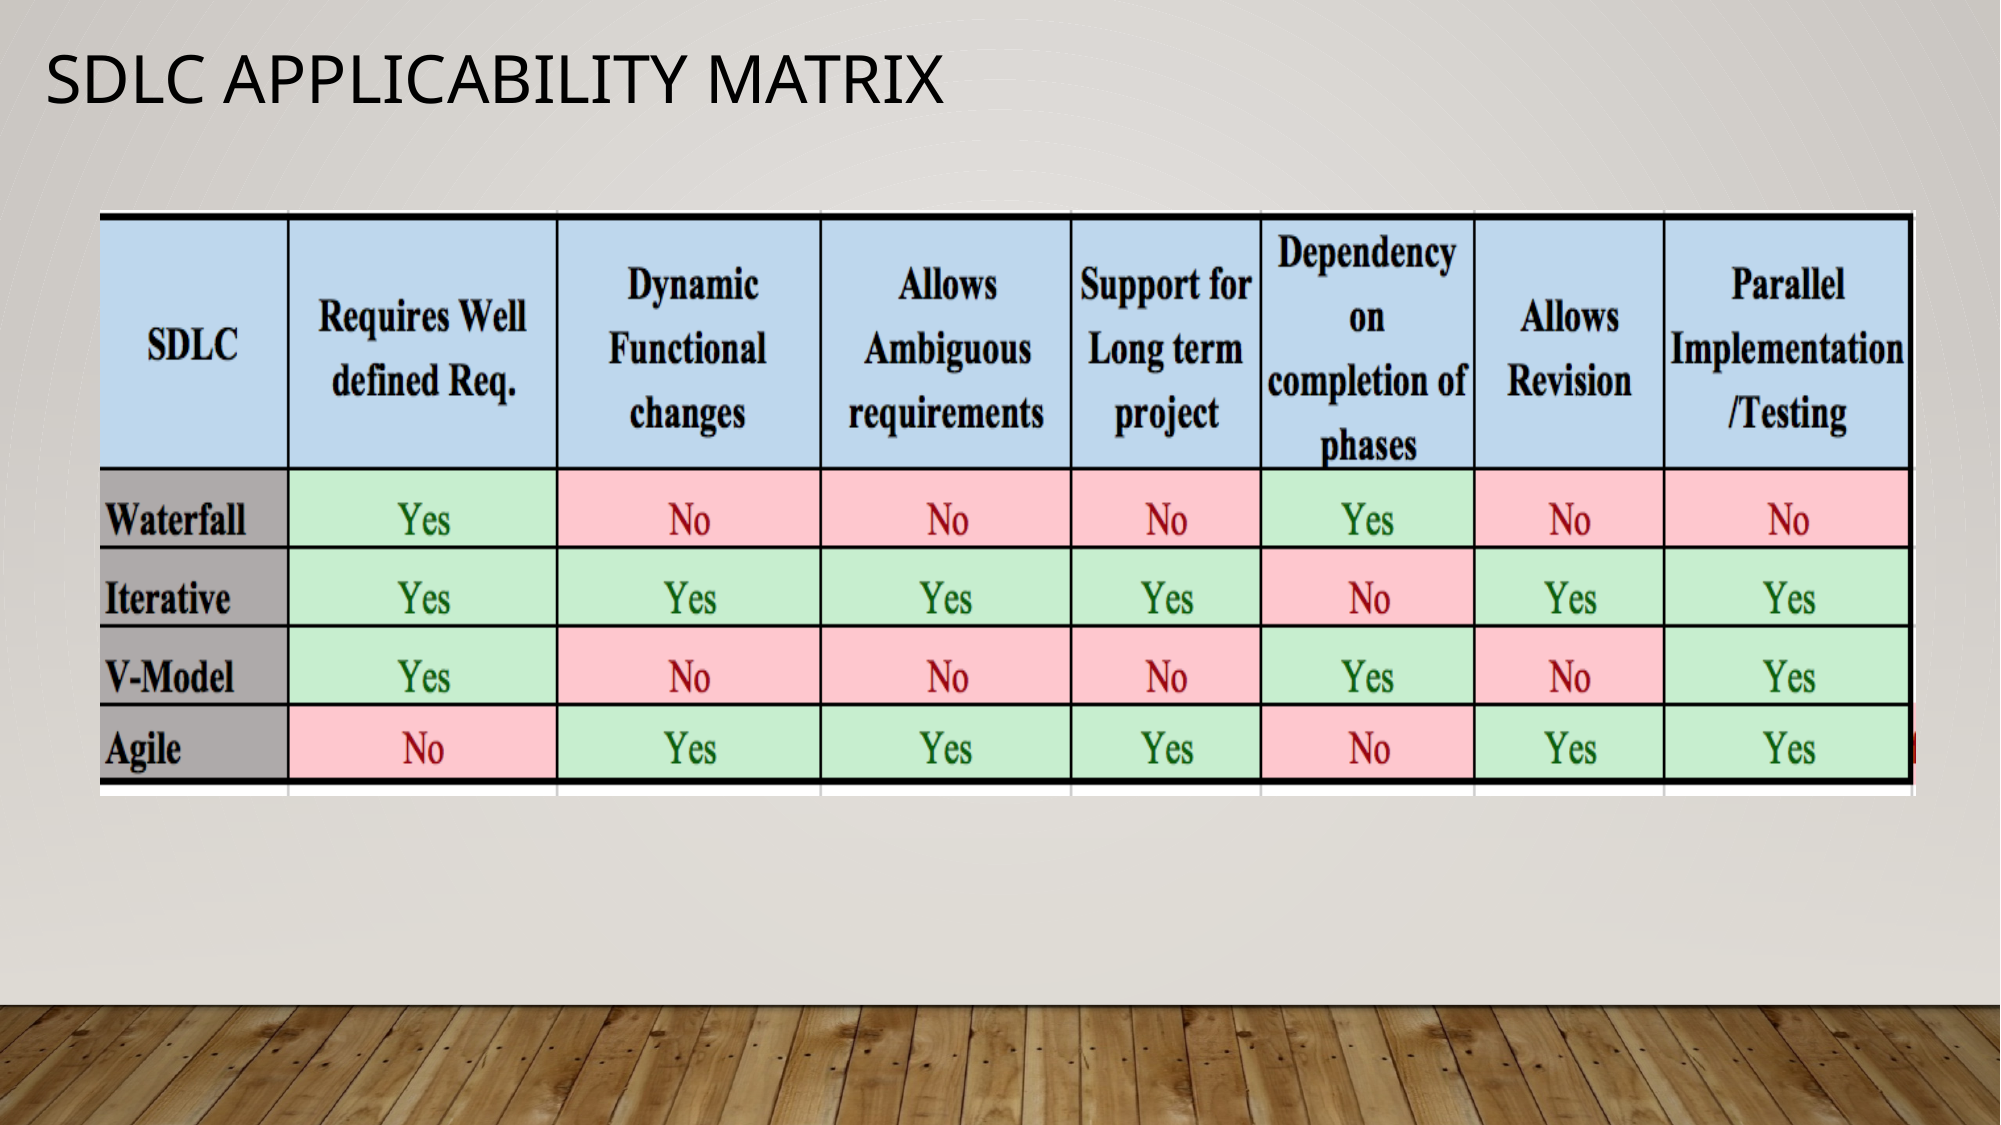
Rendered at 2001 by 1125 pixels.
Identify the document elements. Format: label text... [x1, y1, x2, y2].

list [99, 210, 1917, 796]
picture [0, 1005, 2000, 1125]
title SDLC Applicability matrix [30, 38, 1606, 211]
